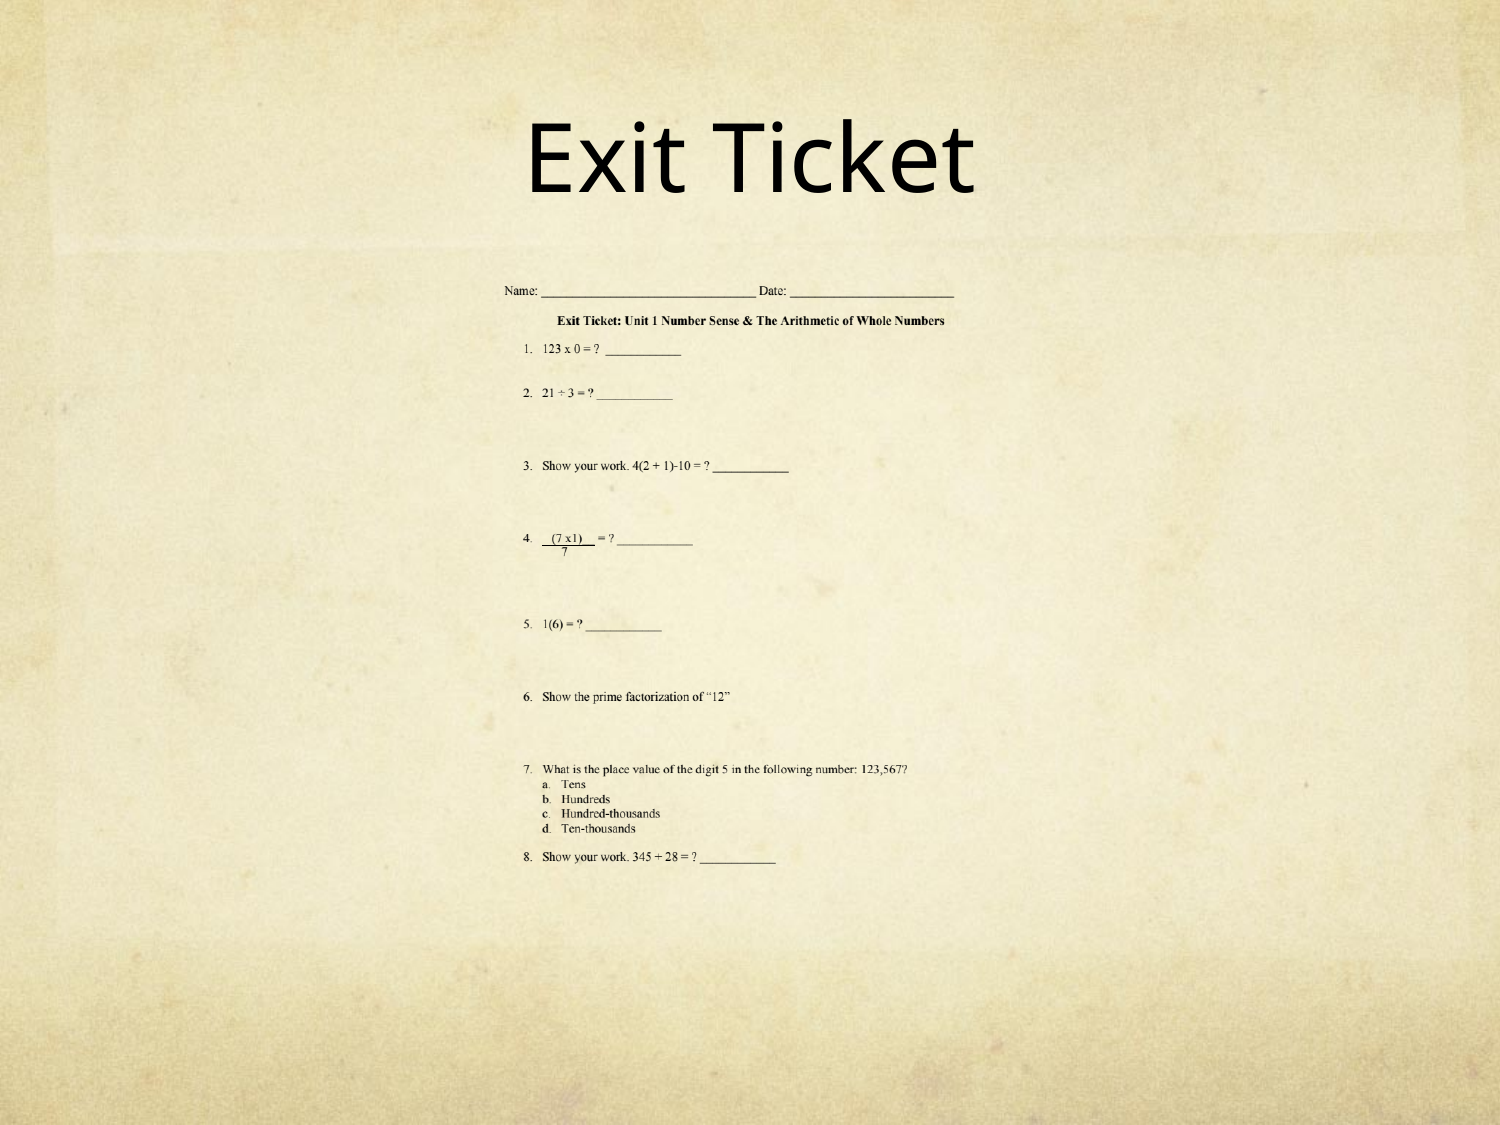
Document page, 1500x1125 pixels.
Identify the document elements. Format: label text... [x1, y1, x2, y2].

picture [0, 0, 1500, 1125]
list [504, 284, 996, 951]
title Exit Ticket [150, 82, 1350, 225]
